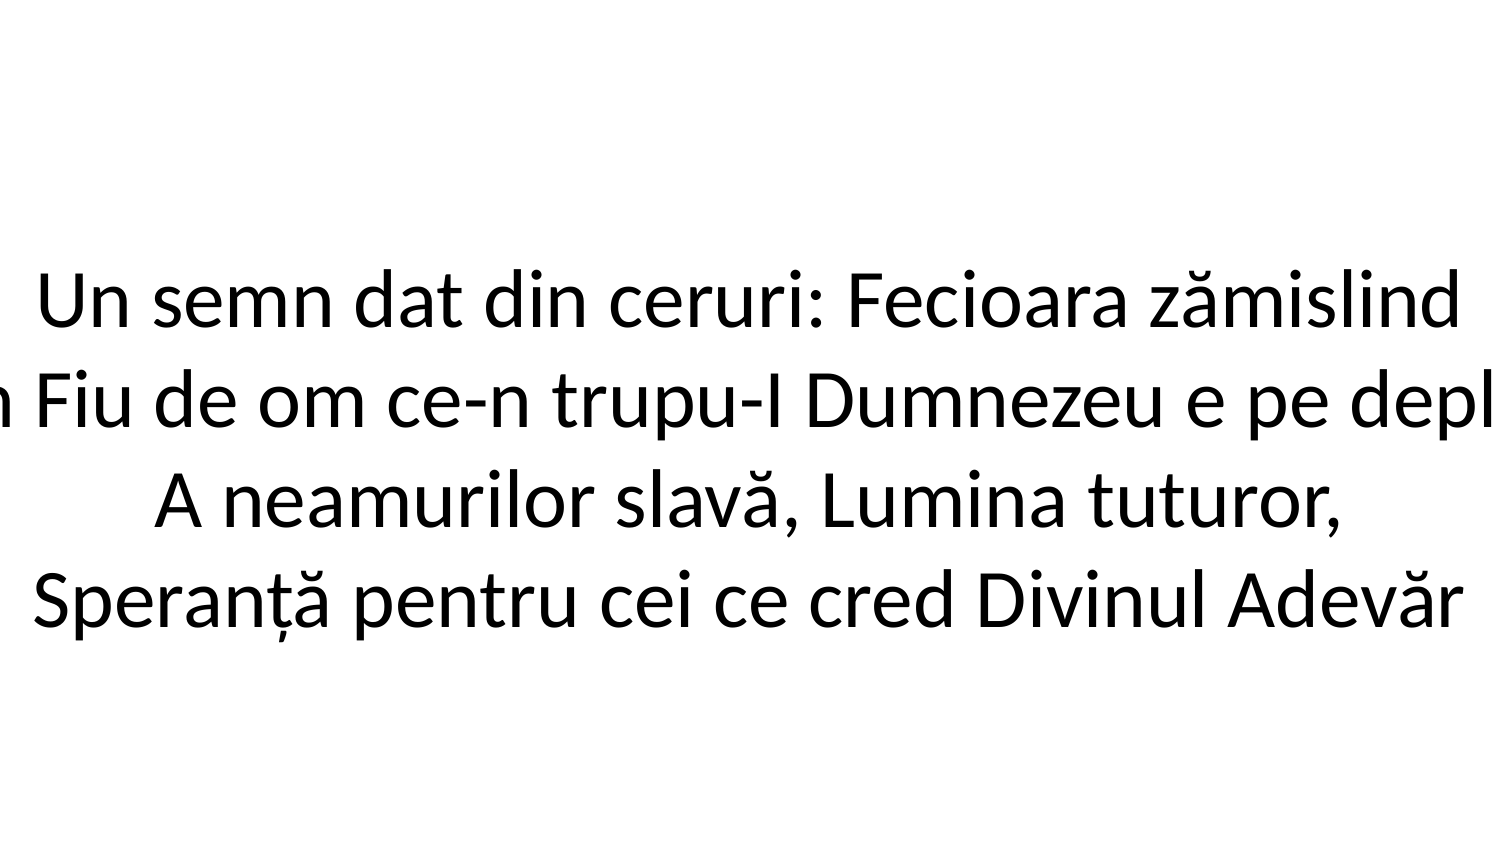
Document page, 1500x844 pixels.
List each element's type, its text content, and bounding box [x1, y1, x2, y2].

text_box Un semn dat din ceruri: Fecioara zămislind Un Fiu de om ce-n trupu-I Dumnezeu e pe deplin. A neamurilor slavă, Lumina tuturor, Speranță pentru cei ce cred Divinul Adevăr [0, 192, 1500, 652]
